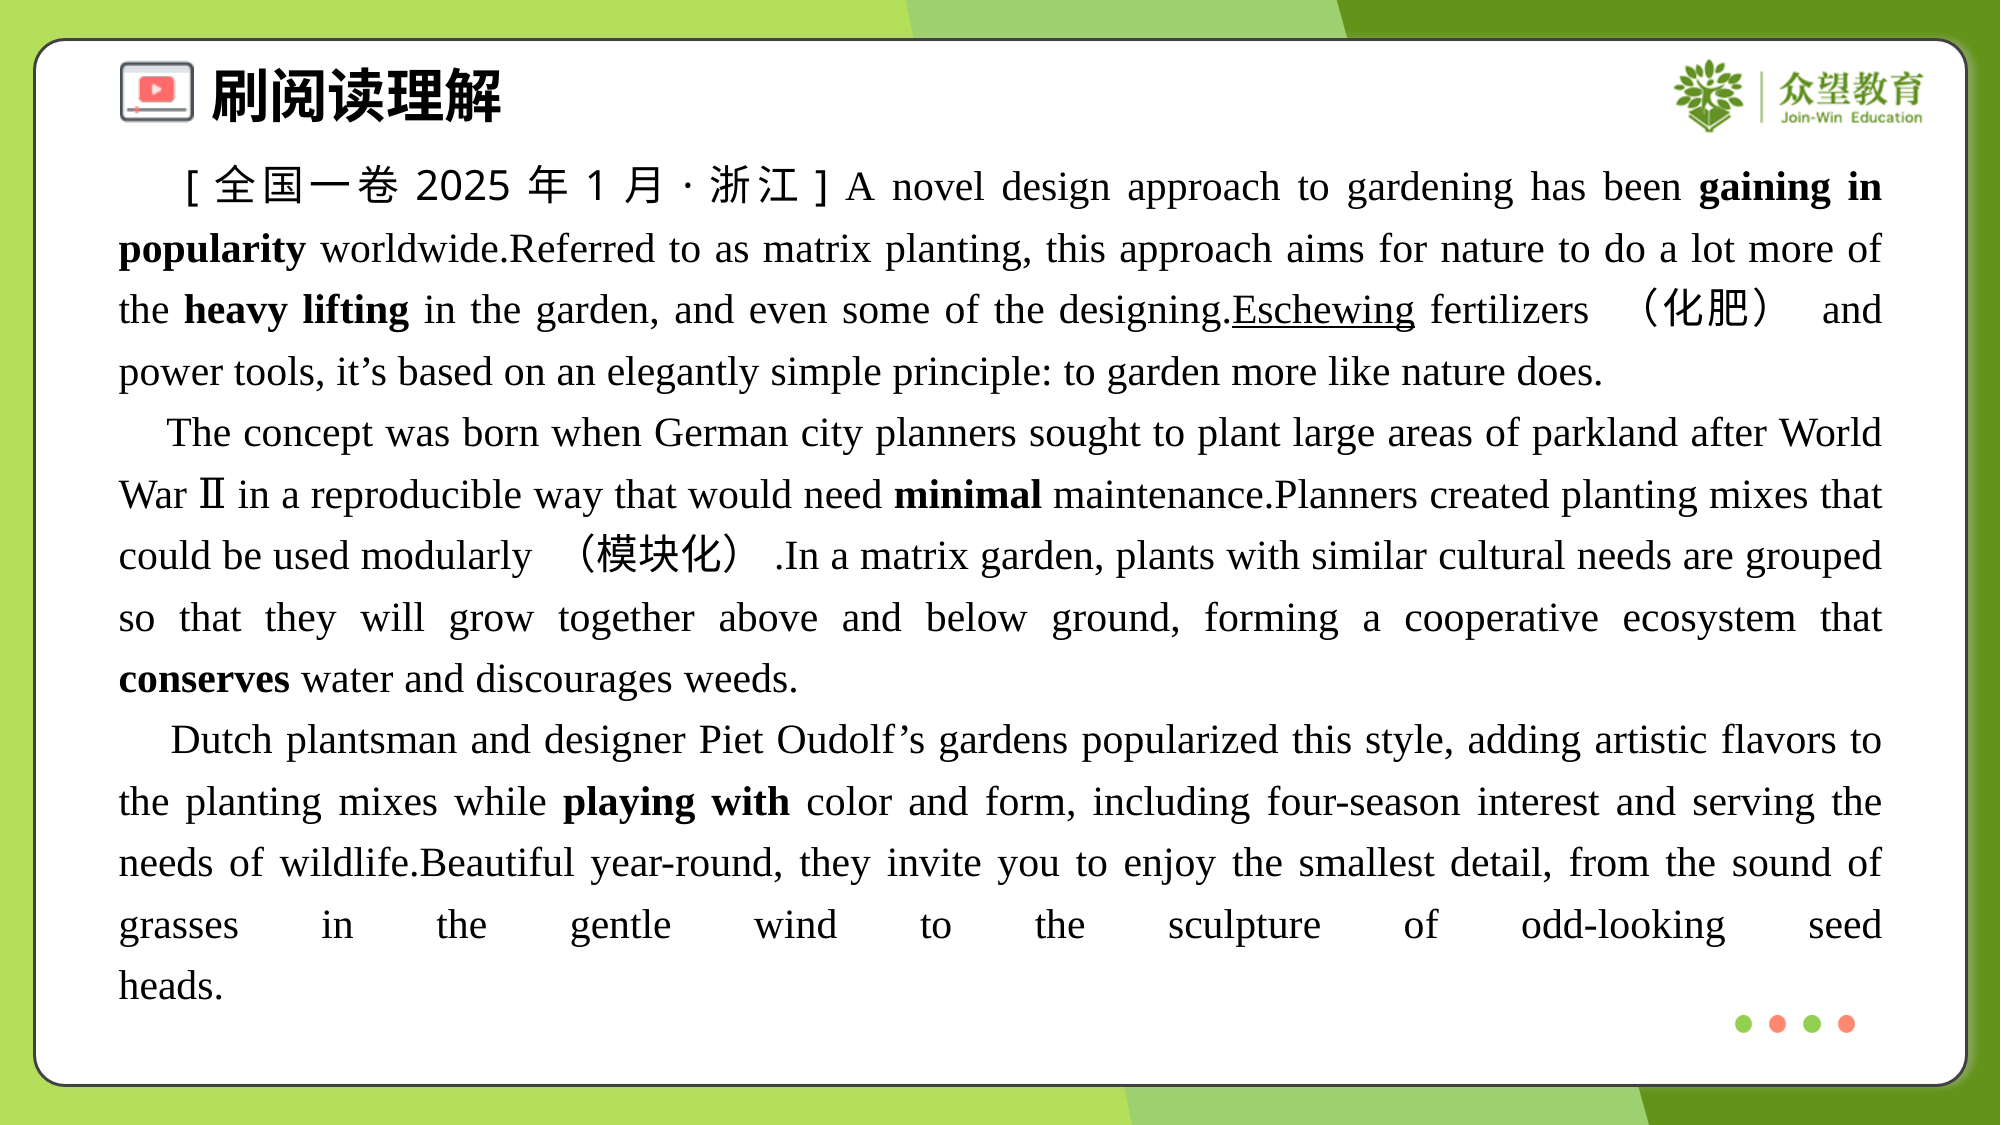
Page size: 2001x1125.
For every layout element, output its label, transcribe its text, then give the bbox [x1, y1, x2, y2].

picture [0, 0, 2000, 1125]
text_box [全国一卷2025年1月·浙江] A novel design approach to gardening has been gaining in popularity worldwide.Referred to as matrix planting, this approach aims for nature to do a lot more of the heavy lifting in the garden, and even some of the designing.Eschewing fertilizers （化肥） and power tools, it’s based on an elegantly simple principle: to garden more like nature does. The concept was born when German city planners sought to plant large areas of parkland after World War Ⅱ in a reproducible way that would need minimal maintenance.Planners created planting mixes that could be used modularly （模块化）.In a matrix garden, plants with similar cultural needs are grouped so that they will grow together above and below ground, forming a cooperative ecosystem that conserves water and discourages weeds. Dutch plantsman and designer Piet Oudolf’s gardens popularized this style, adding artistic flavors to the planting mixes while playing with color and form, including four-season interest and serving the needs of wildlife.Beautiful year-round, they invite you to enjoy the smallest detail, from the sound of grasses in the gentle wind to the sculpture of odd-looking seed heads.#3 [118, 147, 1883, 1003]
